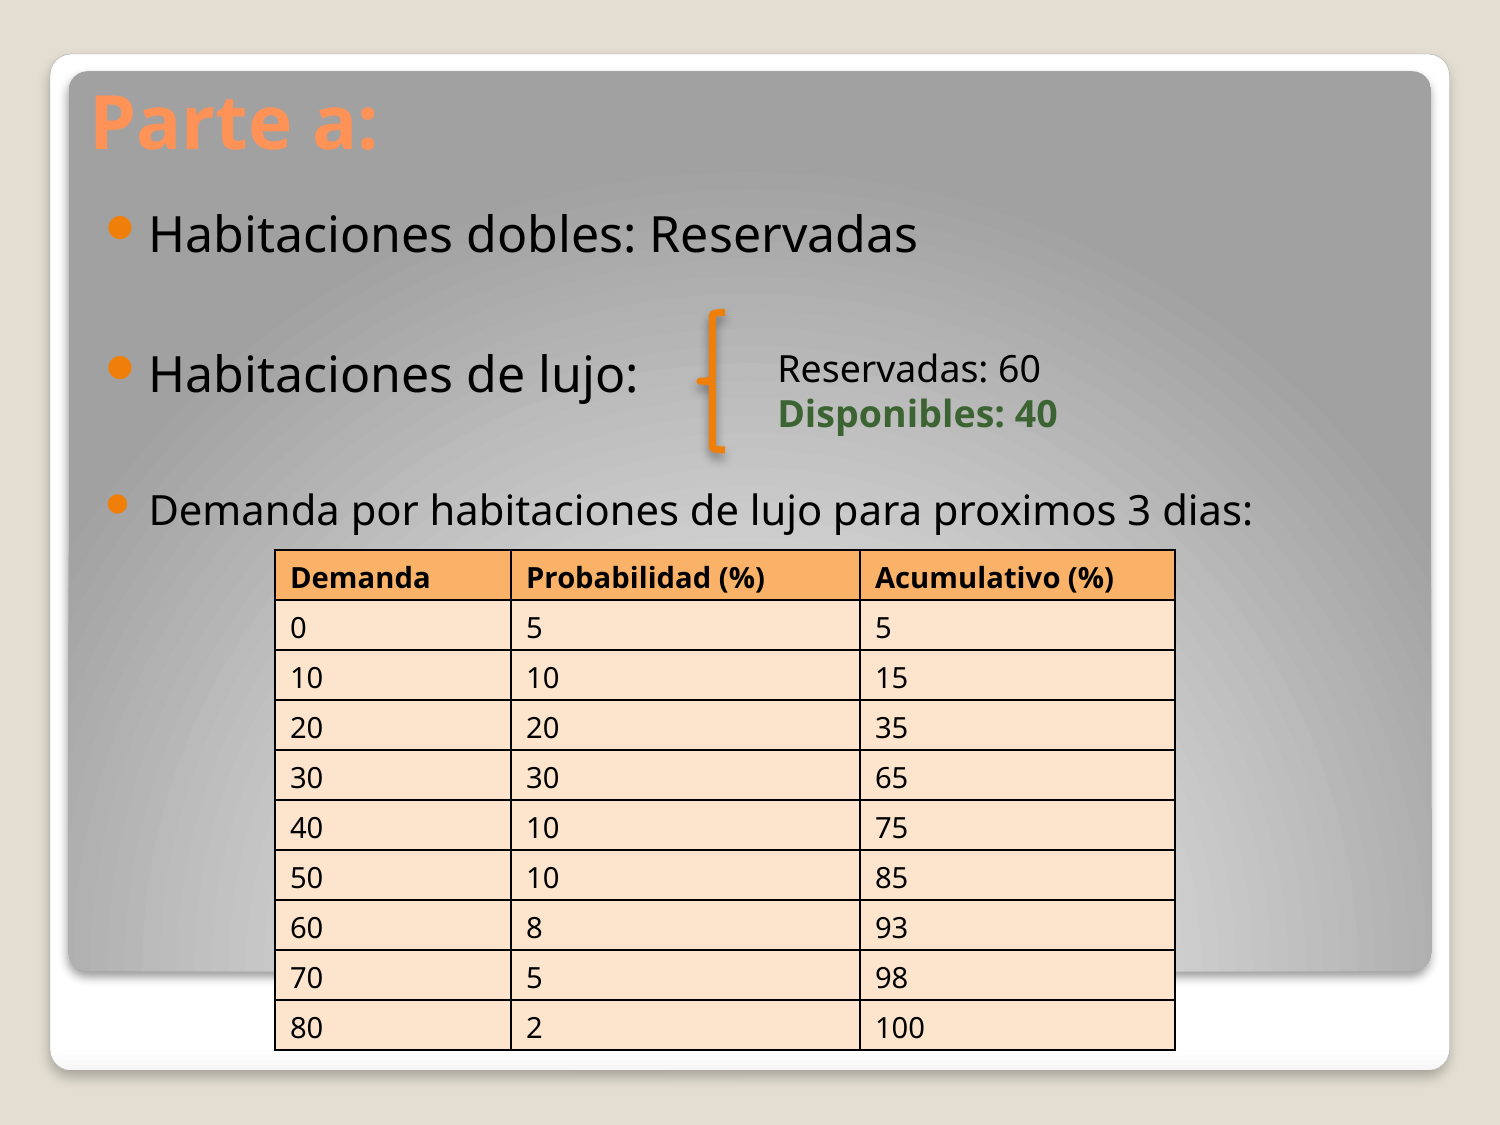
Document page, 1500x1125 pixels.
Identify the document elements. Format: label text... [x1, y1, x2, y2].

table_cell 70 [276, 951, 510, 999]
table_cell 35 [861, 701, 1174, 749]
title Parte a: [75, 0, 1418, 173]
table_cell 85 [861, 851, 1174, 899]
table_cell 10 [512, 801, 859, 849]
table_cell 80 [276, 1001, 510, 1049]
table_header Acumulativo (%) [861, 551, 1174, 599]
table_cell 20 [276, 701, 510, 749]
text_box [696, 308, 726, 454]
text_box Reservadas: 60 Disponibles: 40 [762, 337, 1300, 443]
table_cell 5 [512, 601, 859, 649]
table_cell 10 [512, 651, 859, 699]
table_cell 40 [276, 801, 510, 849]
table_cell 15 [861, 651, 1174, 699]
table_header Probabilidad (%) [512, 551, 859, 599]
table_cell 10 [512, 851, 859, 899]
table_cell 20 [512, 701, 859, 749]
table_cell 93 [861, 901, 1174, 949]
table_cell 8 [512, 901, 859, 949]
table_cell 65 [861, 751, 1174, 799]
table_cell 98 [861, 951, 1174, 999]
table_cell 0 [276, 601, 510, 649]
table_cell 30 [512, 751, 859, 799]
table_cell 10 [276, 651, 510, 699]
table_cell 60 [276, 901, 510, 949]
table_header Demanda [276, 551, 510, 599]
table_cell 75 [861, 801, 1174, 849]
table_cell 2 [512, 1001, 859, 1049]
table_cell 5 [861, 601, 1174, 649]
table_cell 30 [276, 751, 510, 799]
table_cell 5 [512, 951, 859, 999]
table_cell 100 [861, 1001, 1174, 1049]
list Habitaciones dobles: Reservadas Habitaciones de lujo: Demanda por habitaciones de lujo para proximos 3 dias: [75, 187, 1418, 699]
table_cell 50 [276, 851, 510, 899]
